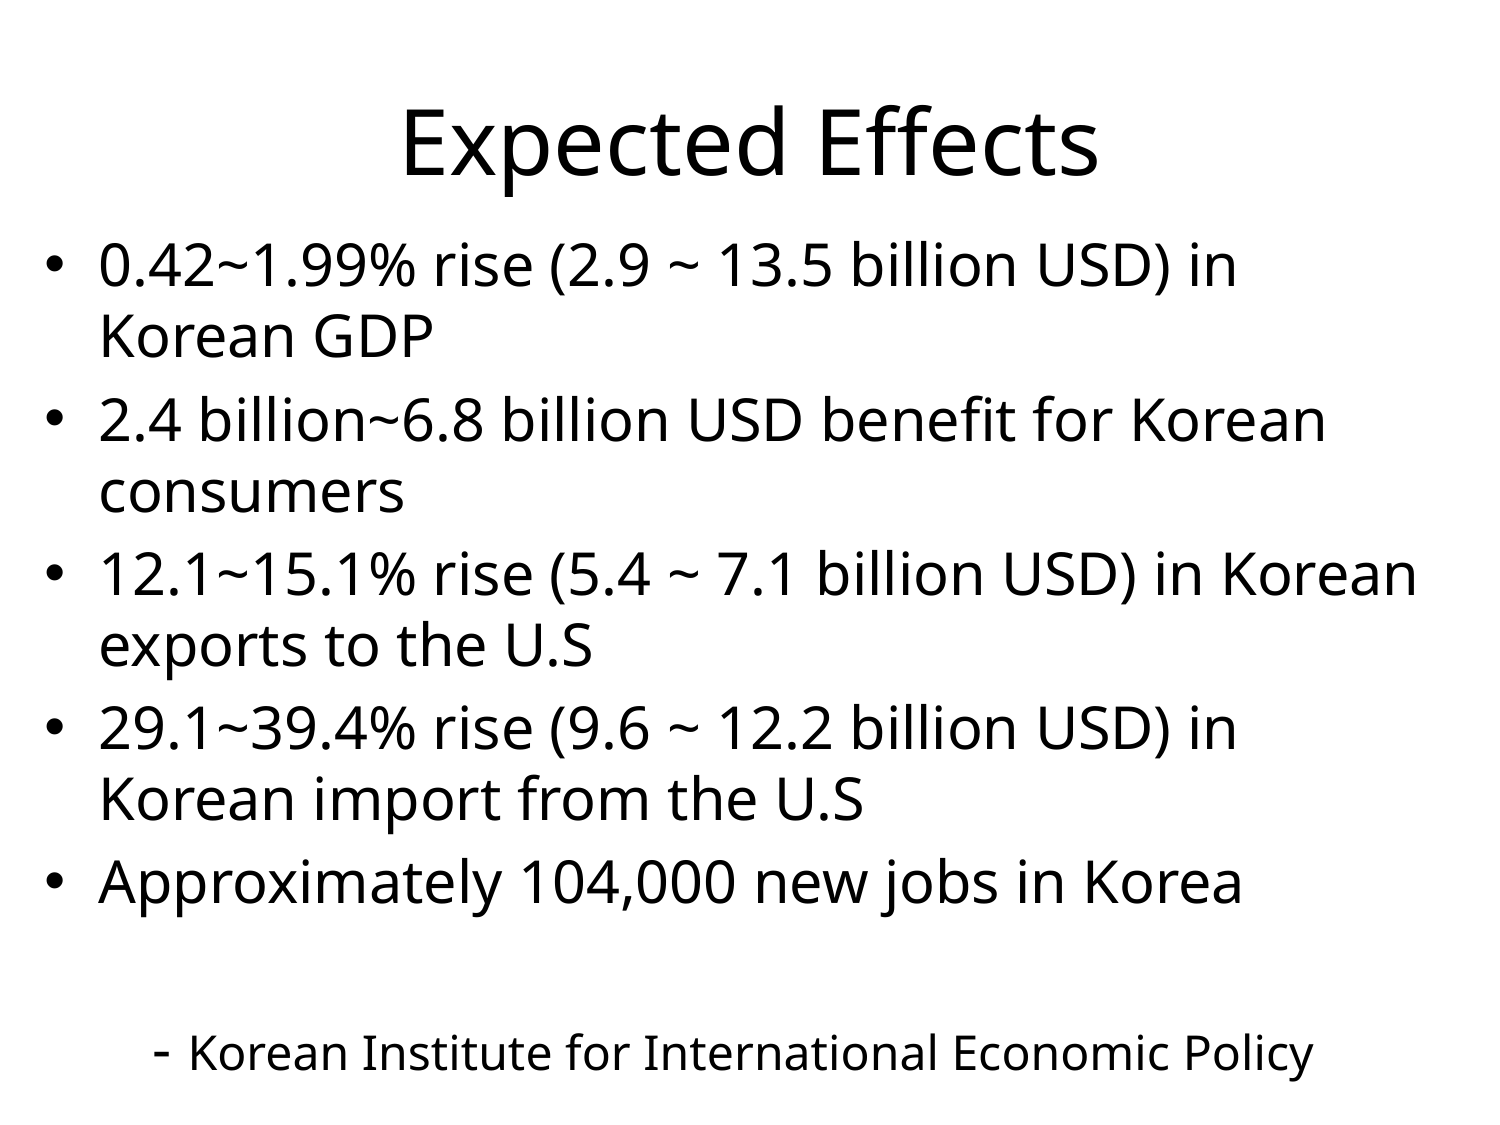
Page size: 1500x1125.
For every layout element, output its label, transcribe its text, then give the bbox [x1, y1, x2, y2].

title Expected Effects [75, 45, 1425, 219]
list 0.42~1.99% rise (2.9 ~ 13.5 billion USD) in Korean GDP 2.4 billion~6.8 billion USD benefit for Korean consumers 12.1~15.1% rise (5.4 ~ 7.1 billion USD) in Korean exports to the U.S 29.1~39.4% rise (9.6 ~ 12.2 billion USD) in Korean import from the U.S Approximately 104,000 new jobs in Korea - Korean Institute for International Economic Policy [29, 219, 1459, 1094]
